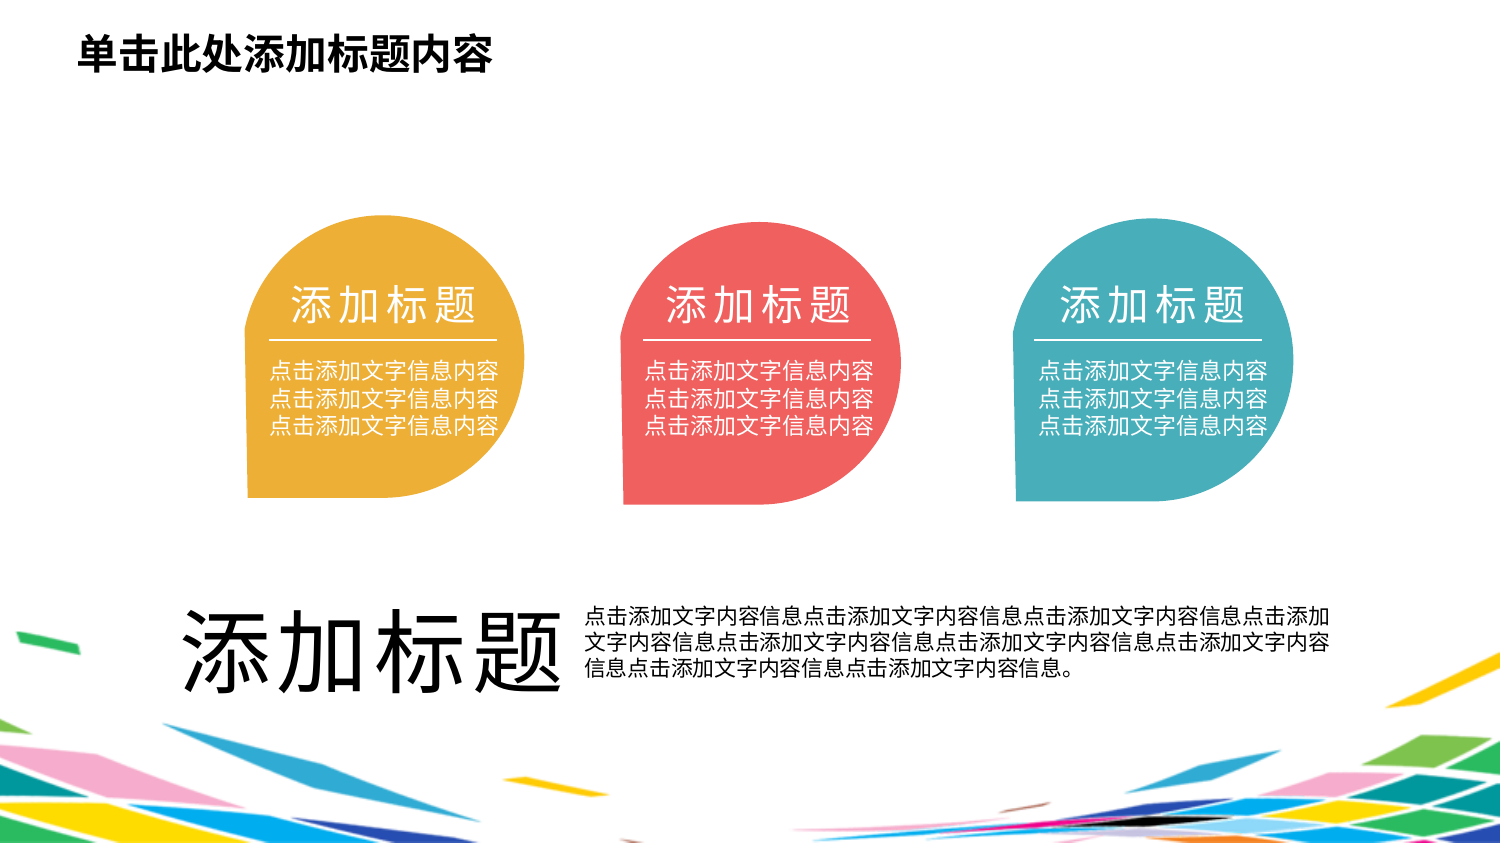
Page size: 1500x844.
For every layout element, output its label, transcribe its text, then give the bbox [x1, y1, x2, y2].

text_box 单击此处添加标题内容 [61, 20, 586, 86]
picture [0, 514, 1500, 843]
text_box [1012, 218, 1306, 502]
text_box 添加标题 [164, 587, 580, 712]
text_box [620, 221, 902, 505]
text_box 点击添加文字内容信息点击添加文字内容信息点击添加文字内容信息点击添加文字内容信息点击添加文字内容信息点击添加文字内容信息点击添加文字内容信息点击添加文字内容信息点击添加文字内容信息。 [569, 595, 1347, 689]
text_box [244, 214, 534, 499]
